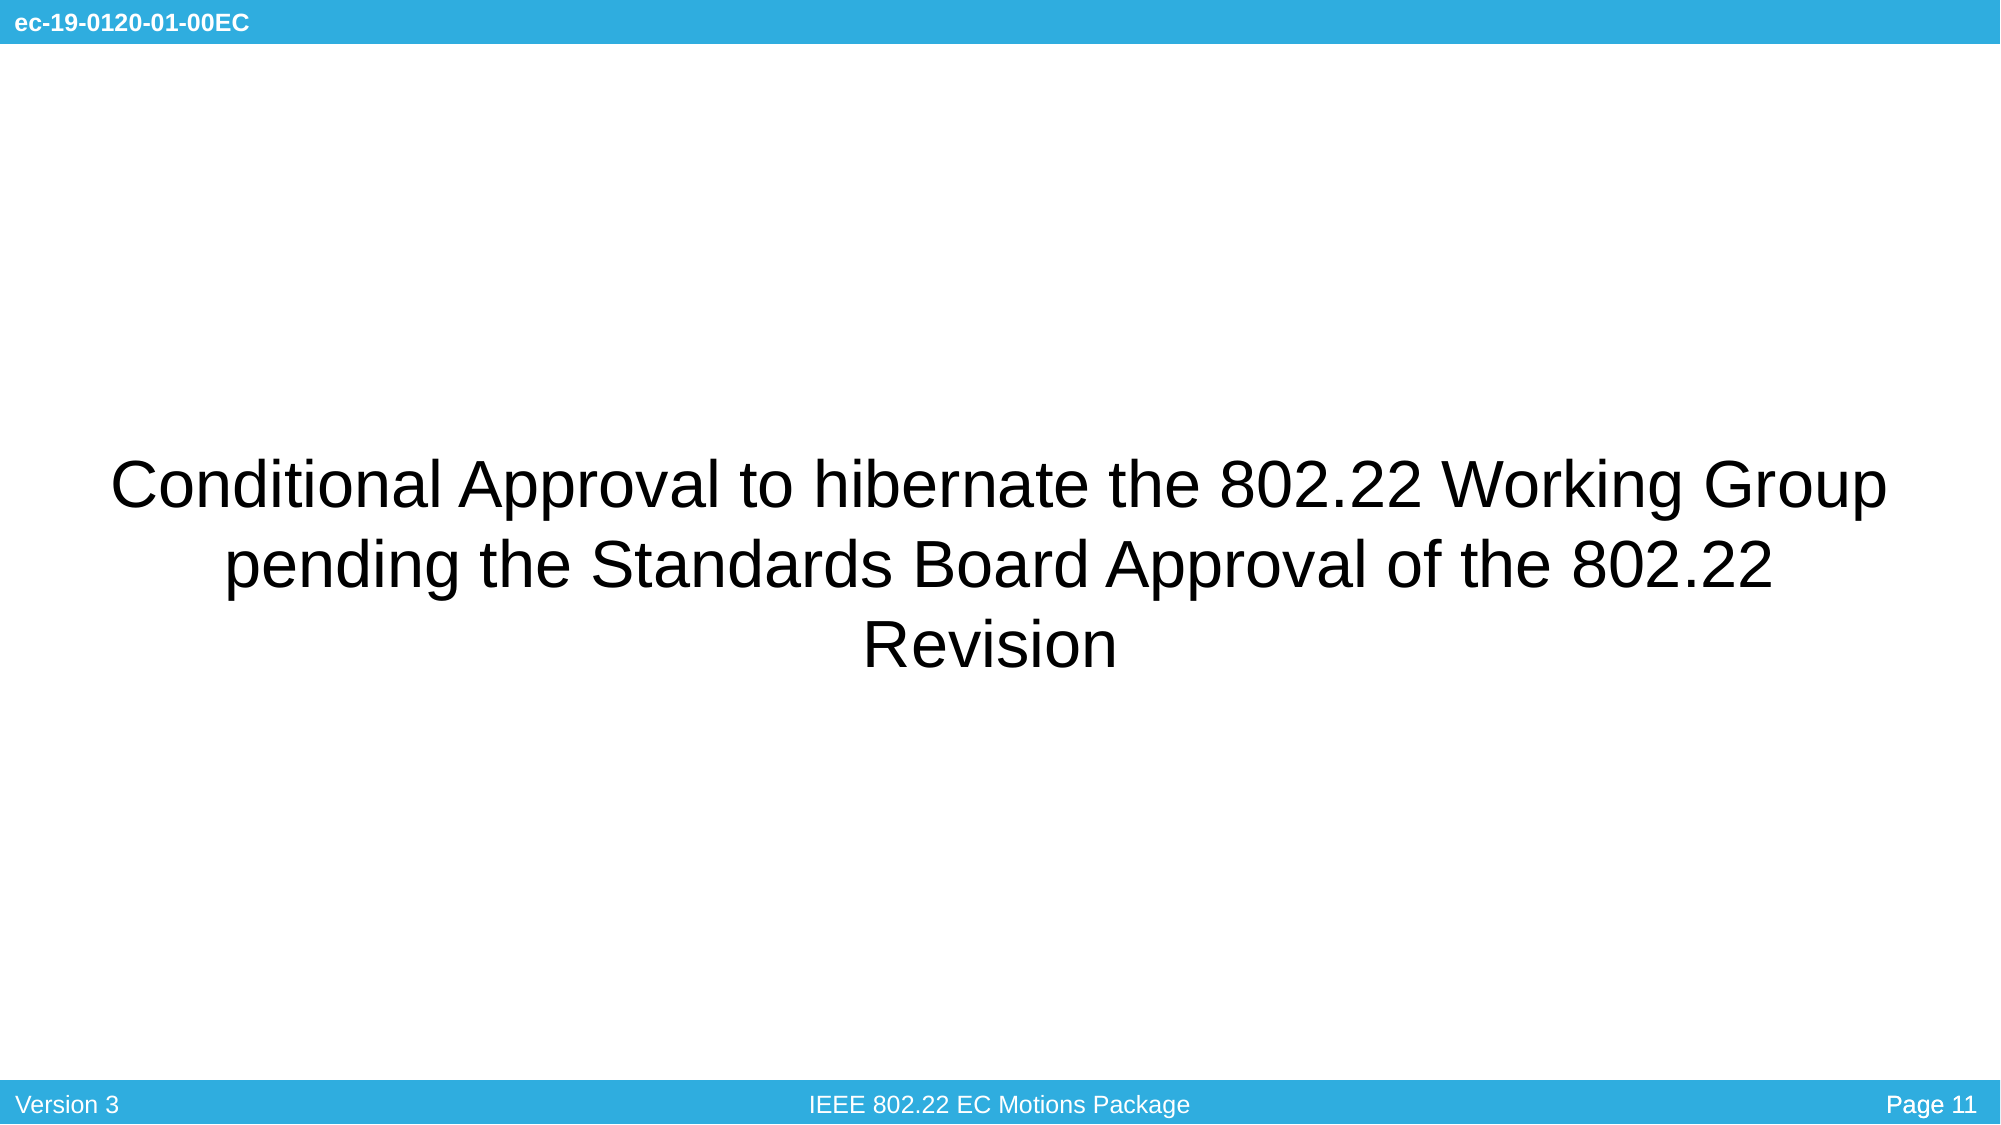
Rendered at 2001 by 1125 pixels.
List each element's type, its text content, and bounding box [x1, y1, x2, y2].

text_box Conditional Approval to hibernate the 802.22 Working Group pending the Standards Board Approval of the 802.22 Revision [84, 433, 1916, 689]
